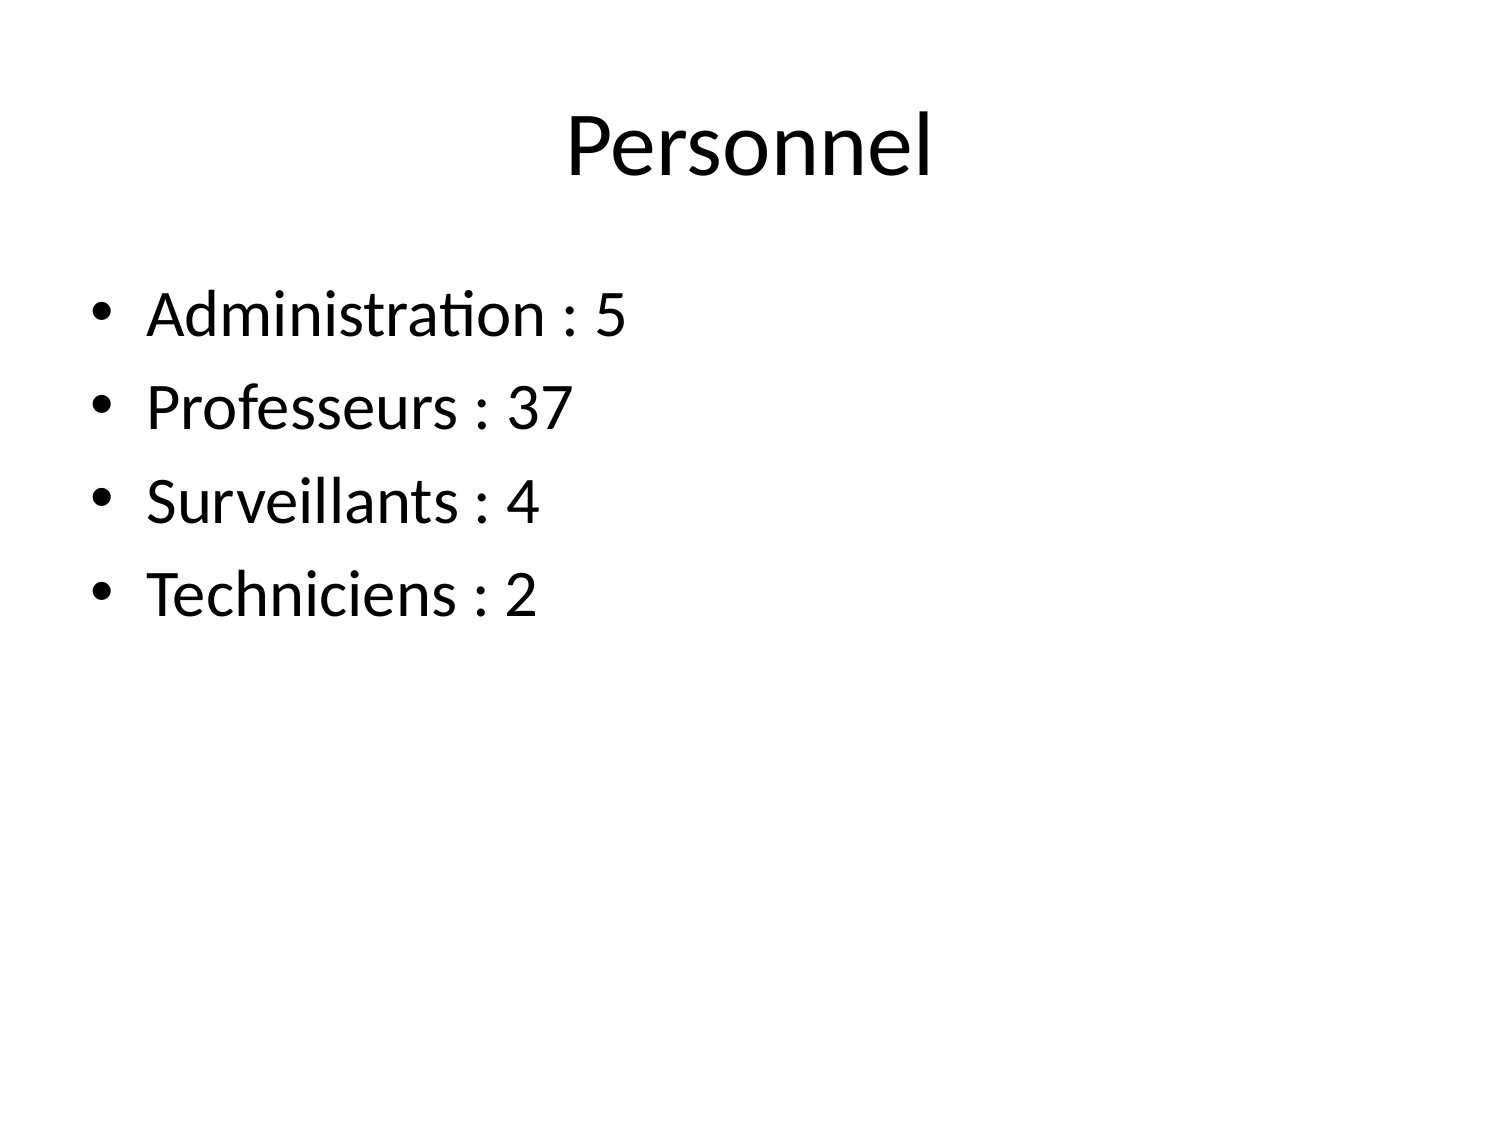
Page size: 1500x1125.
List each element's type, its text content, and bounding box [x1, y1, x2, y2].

title Personnel [75, 45, 1425, 233]
list Administration : 5 Professeurs : 37 Surveillants : 4 Techniciens : 2 [75, 262, 1425, 1005]
